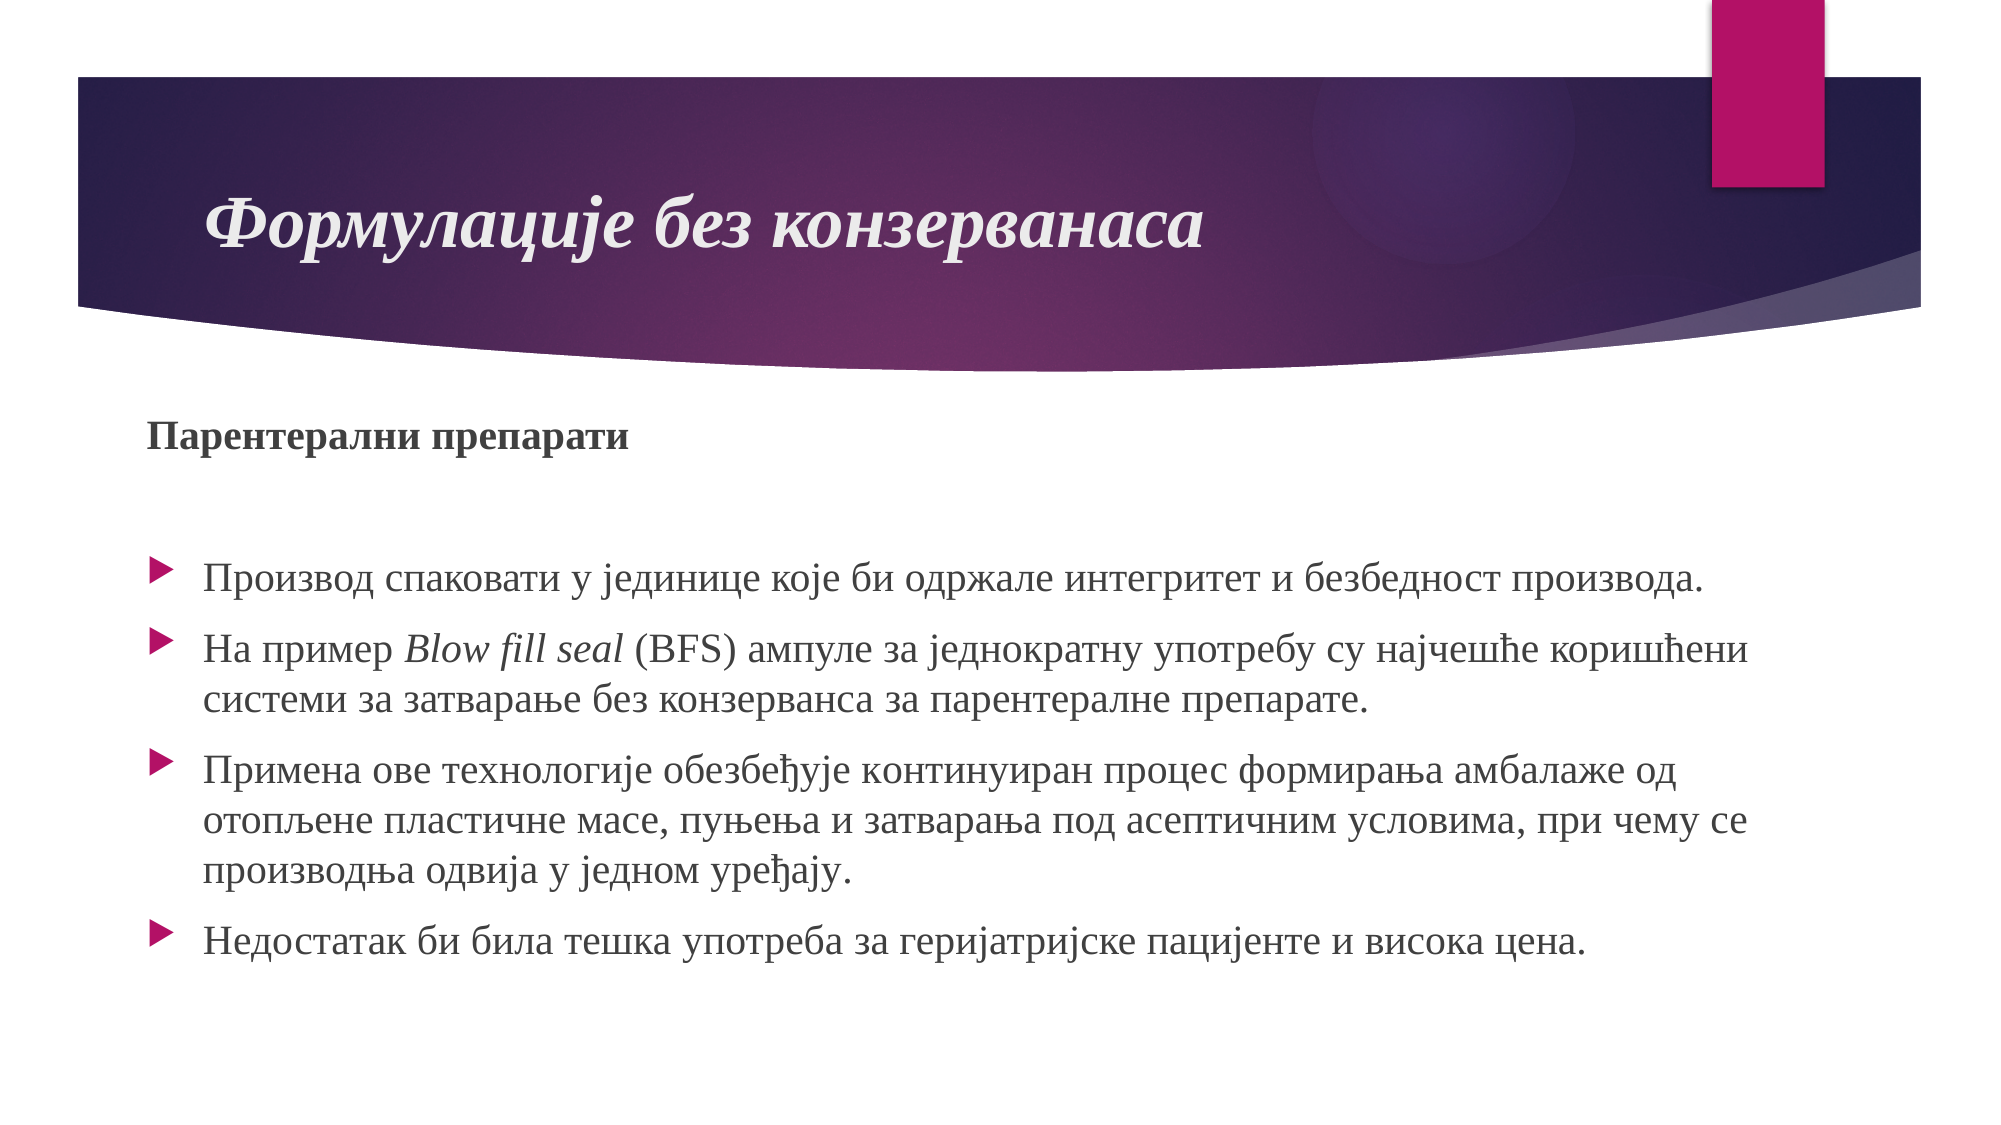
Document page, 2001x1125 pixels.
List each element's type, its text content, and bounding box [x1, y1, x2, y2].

list Парентерални препарати Производ спаковати у јединице које би одржале интегритет и безбедност производа. На пример Blow fill seal (BFS) ампуле за једнократну употребу су најчешће коришћени системи за затварање без конзерванса за парентералне препарате. Примена ове технологије обезбеђује континуиран процес формирања амбалаже од отопљене пластичне масе, пуњења и затварања под асептичним условима, при чему се производња одвија у једном уређају. Недостатак би била тешка употреба за геријатријске пацијенте и висока цена. [131, 400, 1832, 1097]
title Формулације без конзерванаса [189, 159, 1627, 276]
